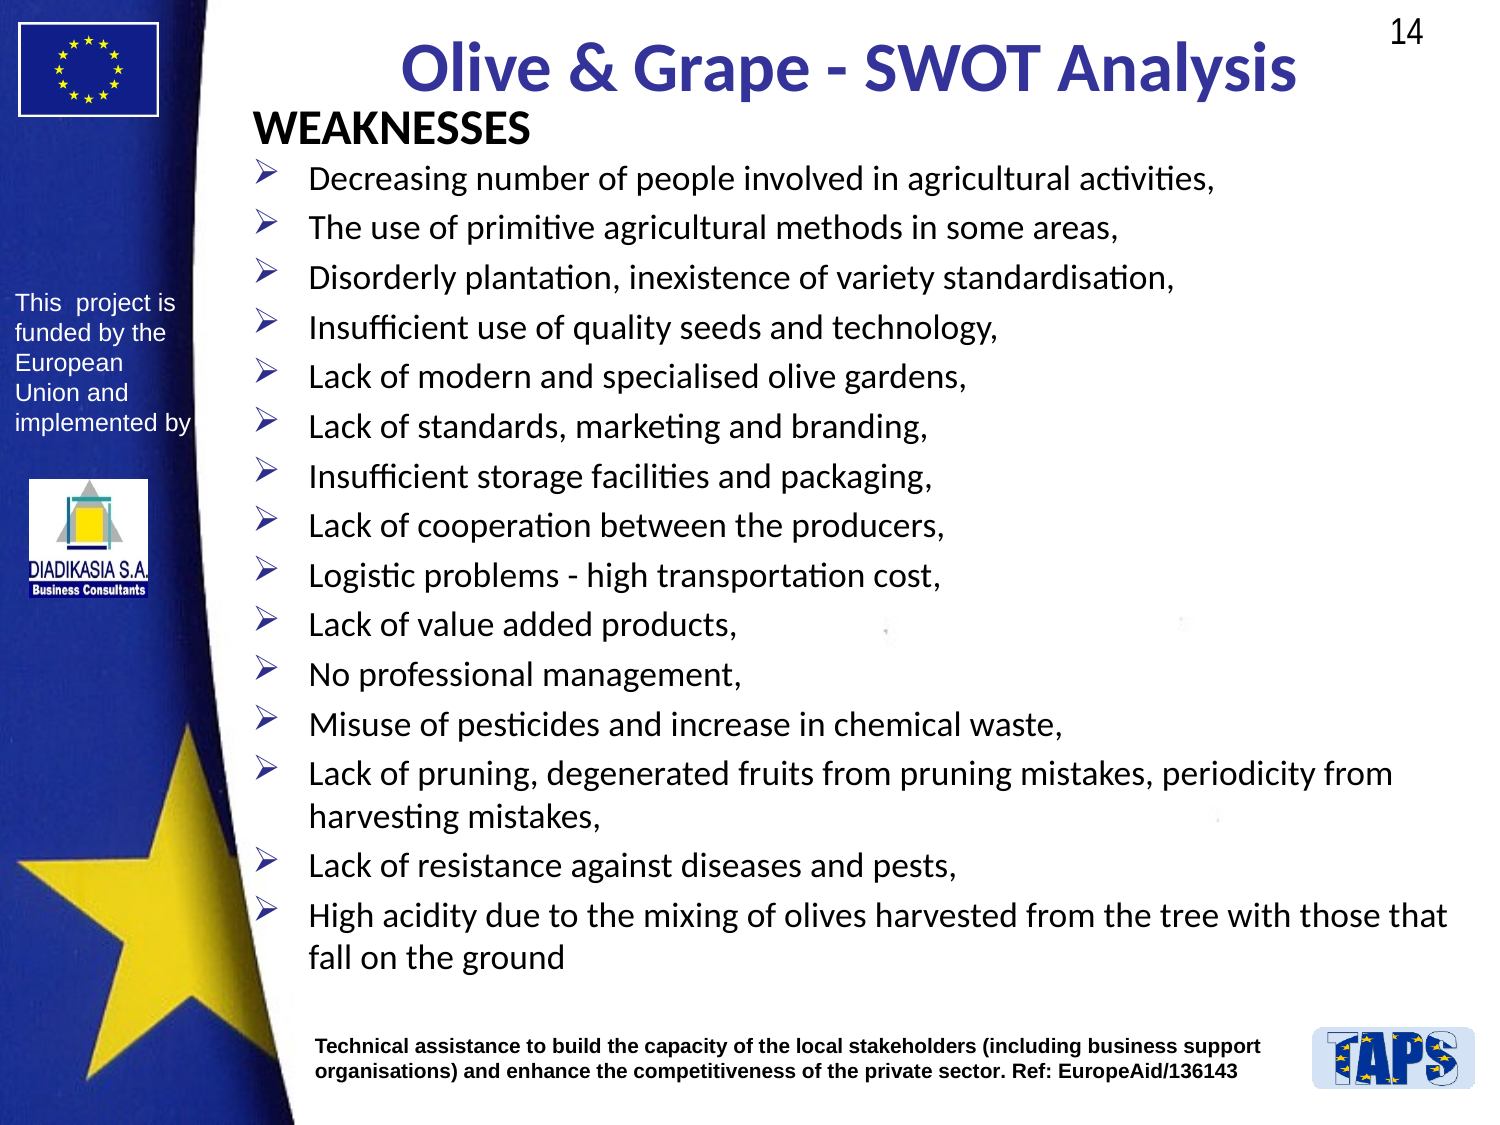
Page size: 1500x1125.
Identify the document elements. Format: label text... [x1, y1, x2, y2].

title Olive & Grape - SWOT Analysis [237, 12, 1463, 87]
list WEAKNESSES Decreasing number of people involved in agricultural activities, The use of primitive agricultural methods in some areas, Disorderly plantation, inexistence of variety standardisation, Insufficient use of quality seeds and technology, Lack of modern and specialised olive gardens, Lack of standards, marketing and branding, Insufficient storage facilities and packaging, Lack of cooperation between the producers, Logistic problems - high transportation cost, Lack of value added products, No professional management, Misuse of pesticides and increase in chemical waste, Lack of pruning, degenerated fruits from pruning mistakes, periodicity from harvesting mistakes, Lack of resistance against diseases and pests, High acidity due to the mixing of olives harvested from the tree with those that fall on the ground [237, 87, 1476, 1013]
picture [0, 0, 1500, 1125]
